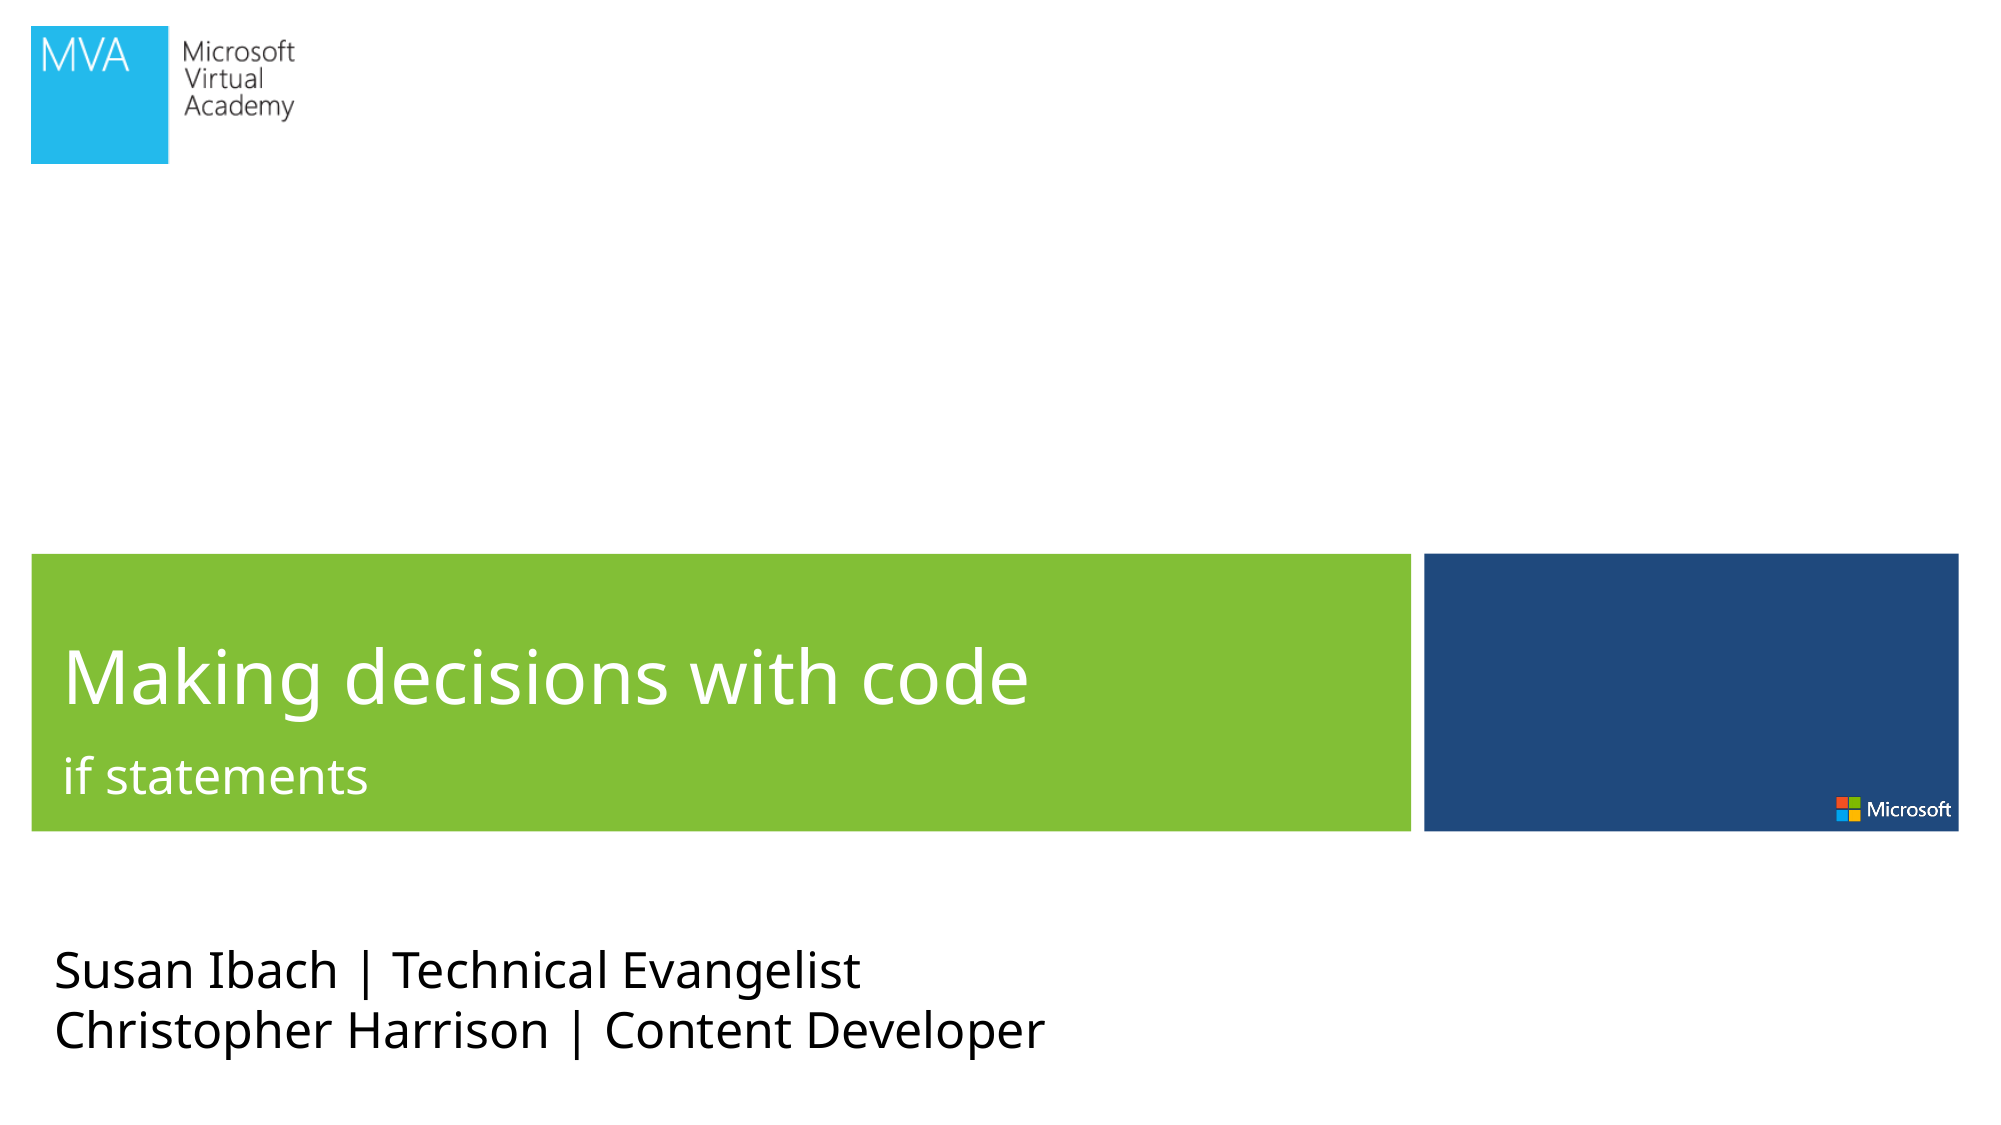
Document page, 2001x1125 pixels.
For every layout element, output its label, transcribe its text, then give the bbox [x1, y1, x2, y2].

subtitle Susan Ibach | Technical Evangelist Christopher Harrison | Content Developer [31, 841, 1412, 1082]
picture [31, 26, 374, 164]
list Making decisions with code if statements [47, 568, 1396, 813]
picture [1834, 790, 1956, 827]
